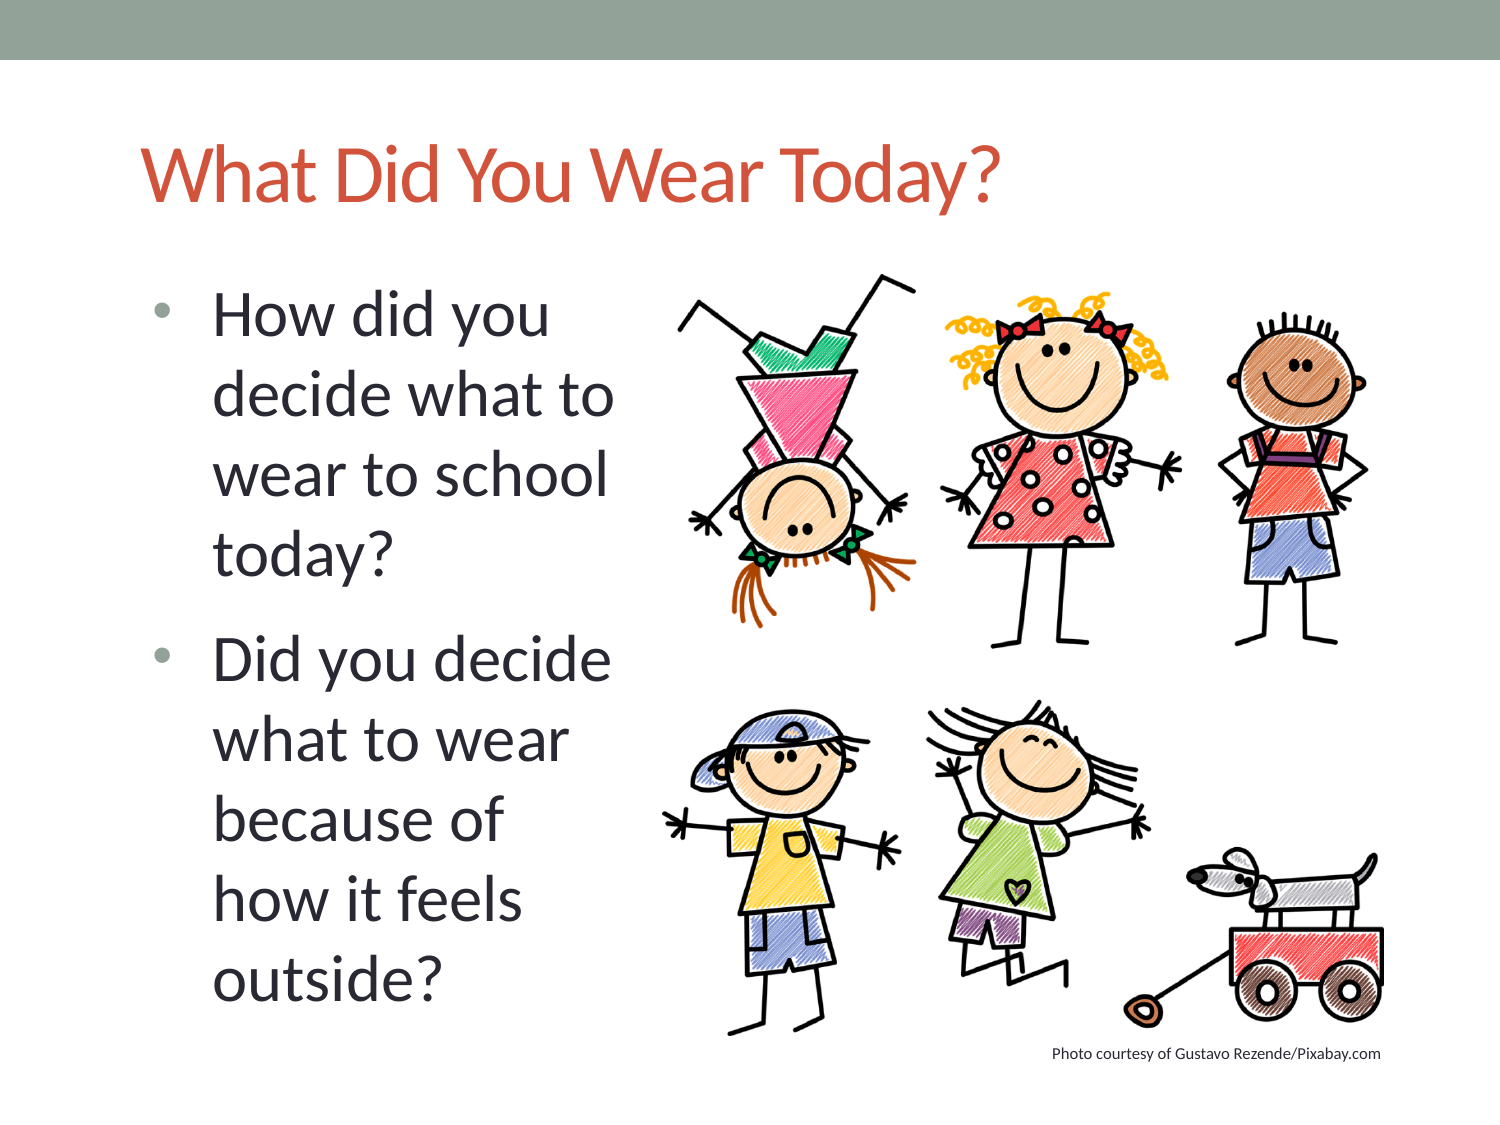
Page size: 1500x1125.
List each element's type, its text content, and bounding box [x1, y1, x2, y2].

picture [662, 274, 1384, 1036]
title What Did You Wear Today? [125, 87, 1425, 250]
list How did you decide what to wear to school today? Did you decide what to wear because of how it feels outside? [137, 262, 650, 1038]
text_box Photo courtesy of Gustavo Rezende/Pixabay.com [1037, 1035, 1413, 1070]
